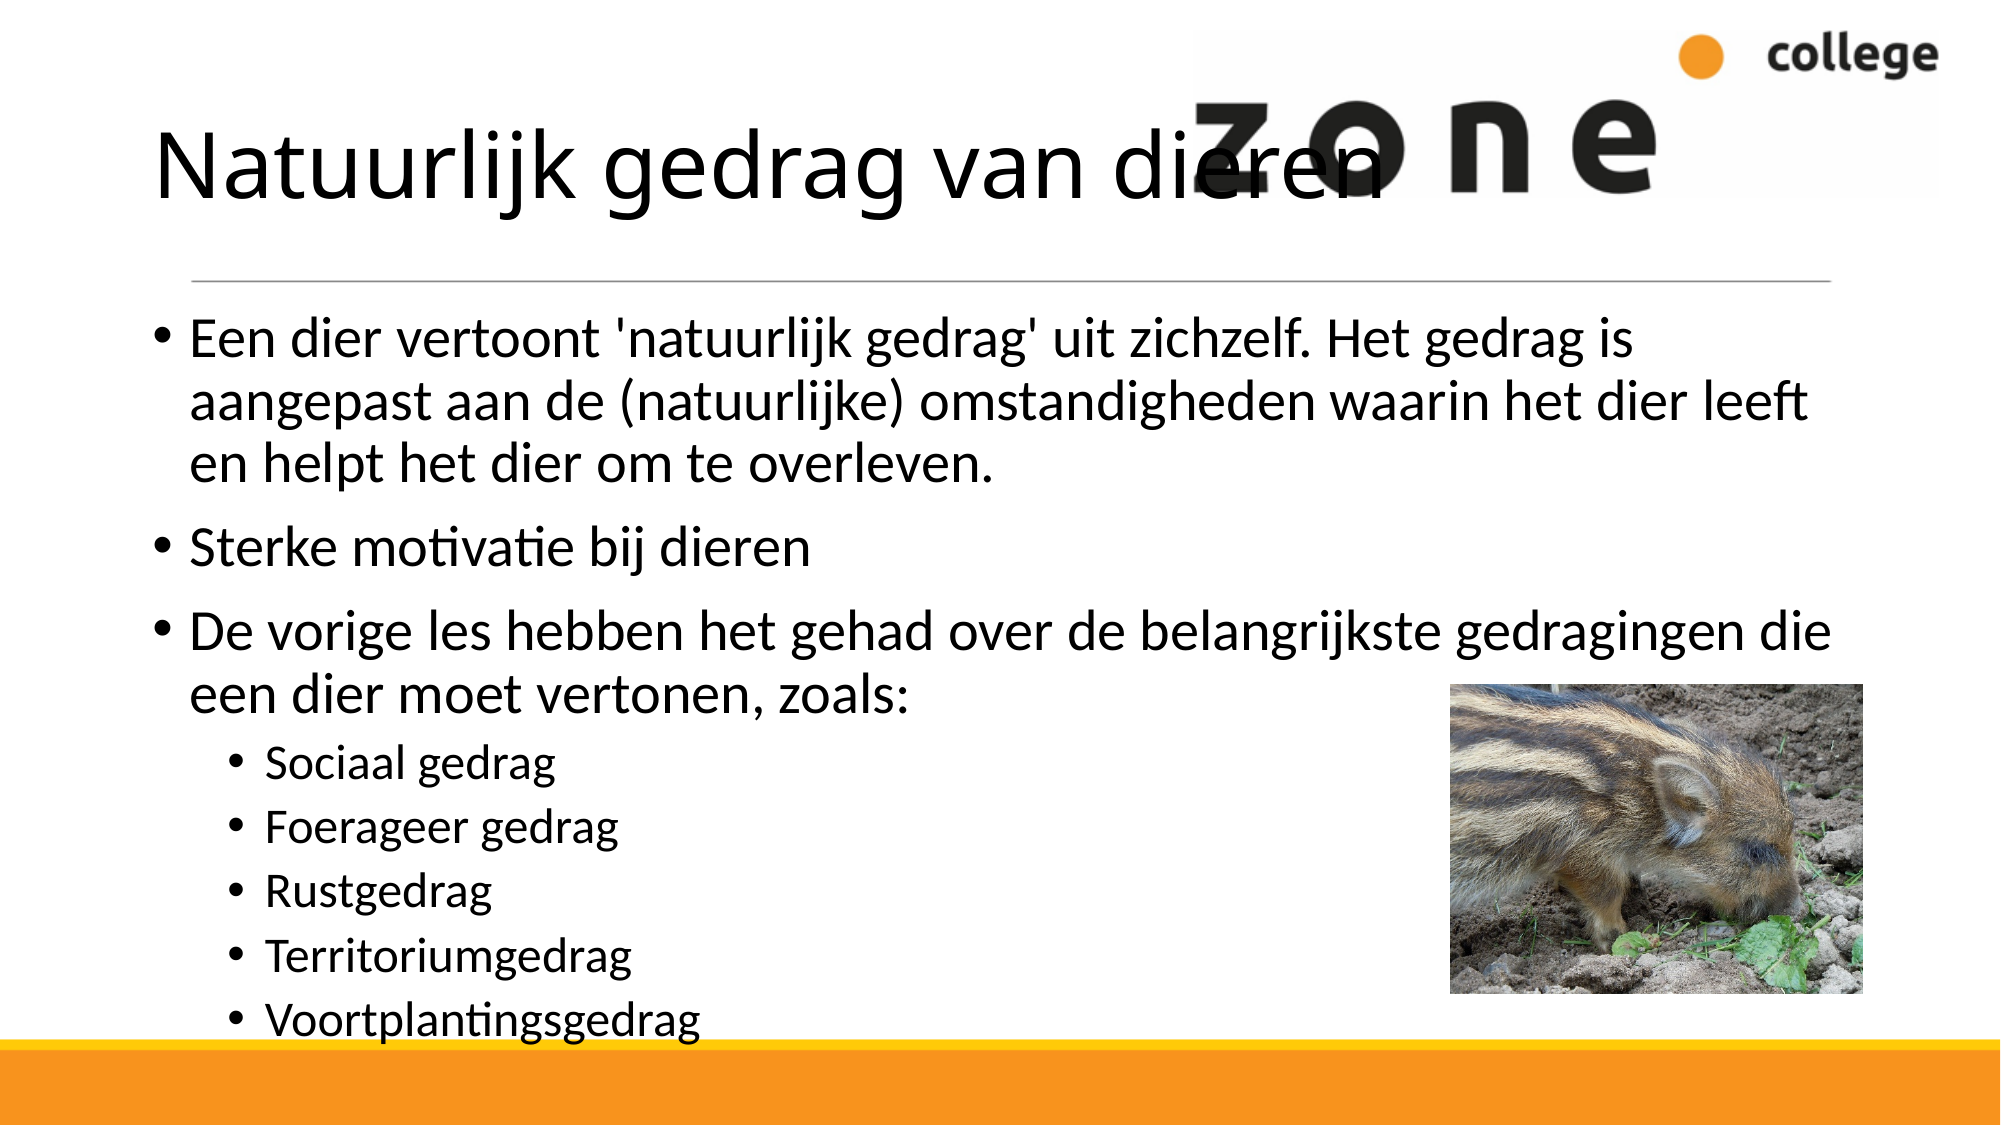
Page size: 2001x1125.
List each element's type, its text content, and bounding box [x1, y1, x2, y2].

picture [0, 0, 2001, 1125]
title Natuurlijk gedrag van dieren [137, 59, 1863, 278]
list Een dier vertoont 'natuurlijk gedrag' uit zichzelf. Het gedrag is aangepast aan de (natuurlijke) omstandigheden waarin het dier leeft en helpt het dier om te overleven. Sterke motivatie bij dieren De vorige les hebben het gehad over de belangrijkste gedragingen die een dier moet vertonen, zoals: Sociaal gedrag Foerageer gedrag Rustgedrag Territoriumgedrag Voortplantingsgedrag [137, 299, 1863, 1073]
